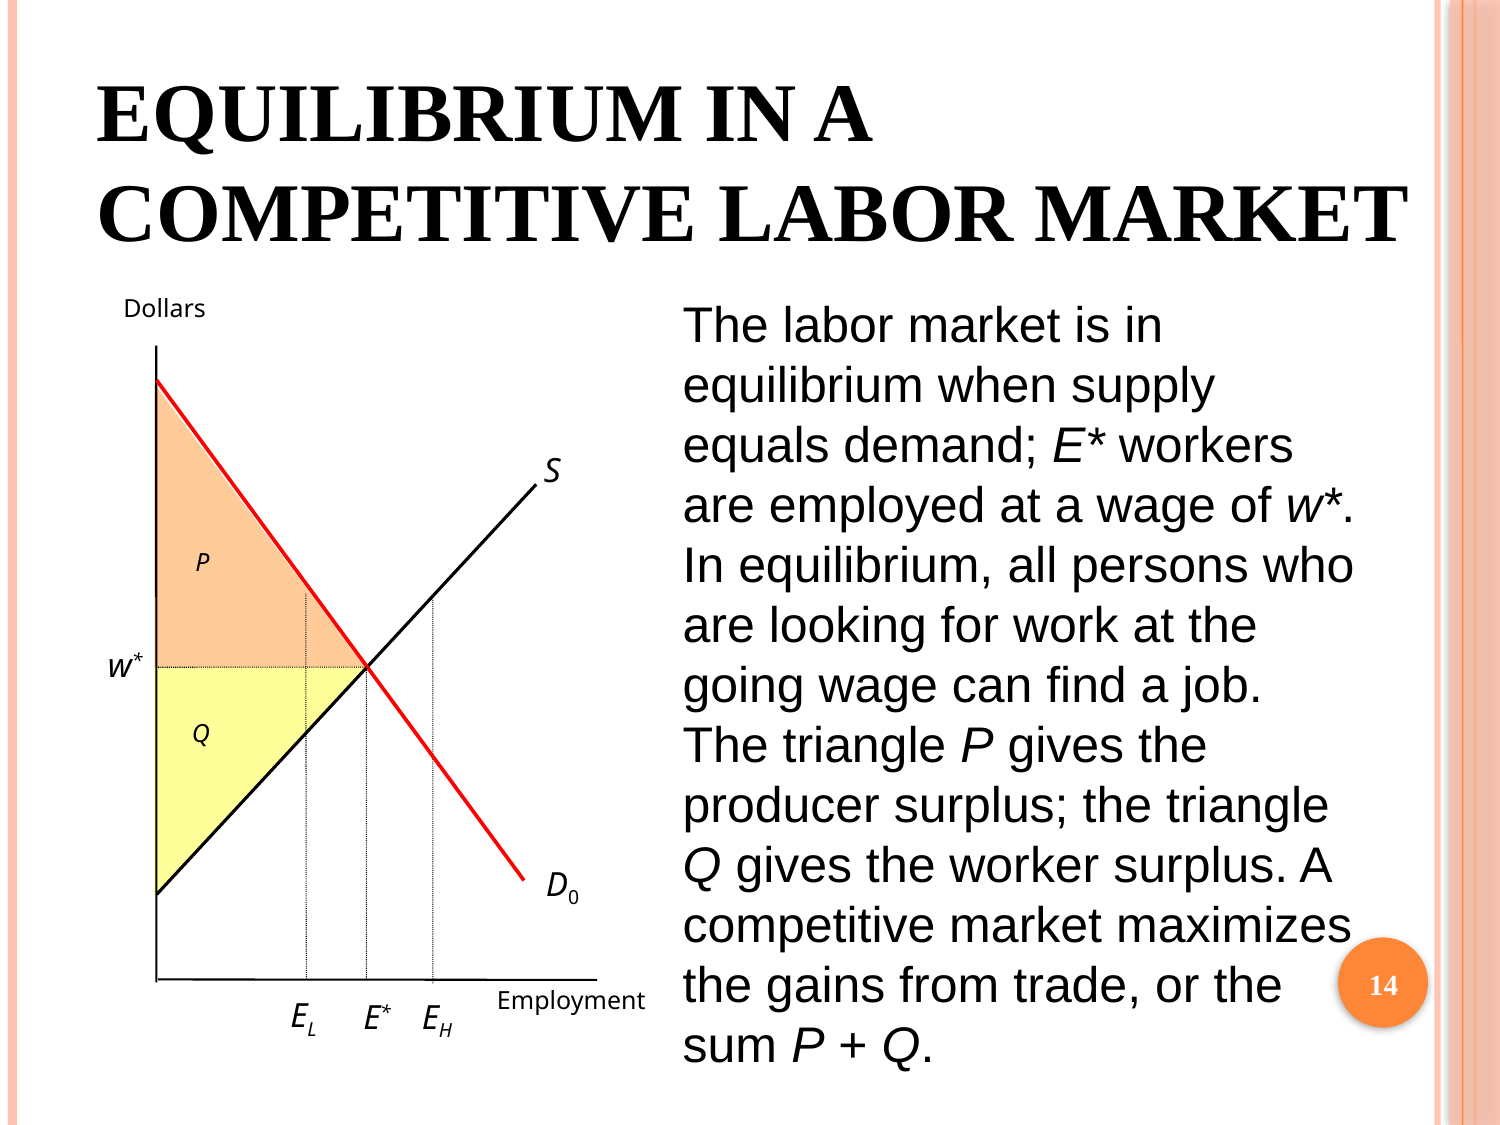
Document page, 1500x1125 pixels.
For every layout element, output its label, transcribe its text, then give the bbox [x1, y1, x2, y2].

title Equilibrium in a Competitive Labor Market [82, 35, 1432, 282]
slide_number 14 [1333, 940, 1434, 1026]
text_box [0, 292, 1009, 1102]
text_box The labor market is in equilibrium when supply equals demand; E* workers are employed at a wage of w*. In equilibrium, all persons who are looking for work at the going wage can find a job. The triangle P gives the producer surplus; the triangle Q gives the worker surplus. A competitive market maximizes the gains from trade, or the sum P + Q. [667, 285, 1371, 1081]
